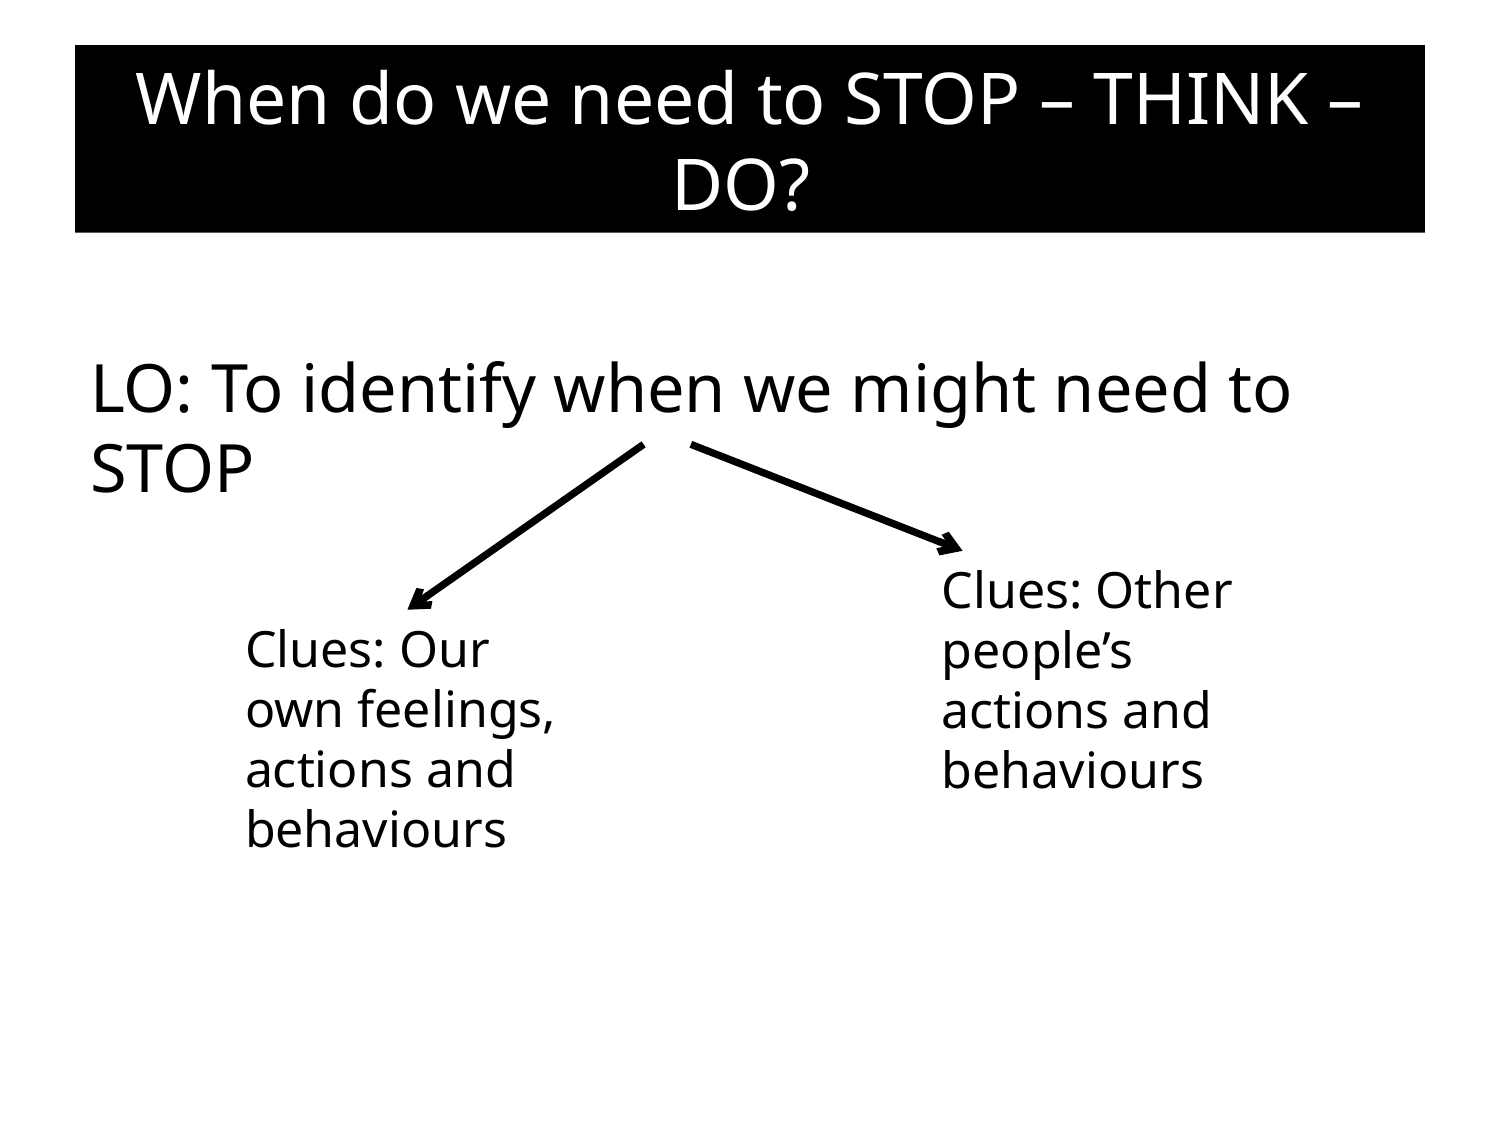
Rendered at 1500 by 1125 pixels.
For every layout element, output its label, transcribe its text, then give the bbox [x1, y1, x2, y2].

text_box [690, 444, 963, 552]
text_box Clues: Other people’s actions and behaviours [927, 550, 1282, 806]
title When do we need to STOP – THINK – DO? [75, 45, 1425, 233]
text_box Clues: Our own feelings, actions and behaviours [230, 609, 585, 865]
list LO: To identify when we might need to STOP [75, 338, 1425, 1005]
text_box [407, 444, 644, 610]
